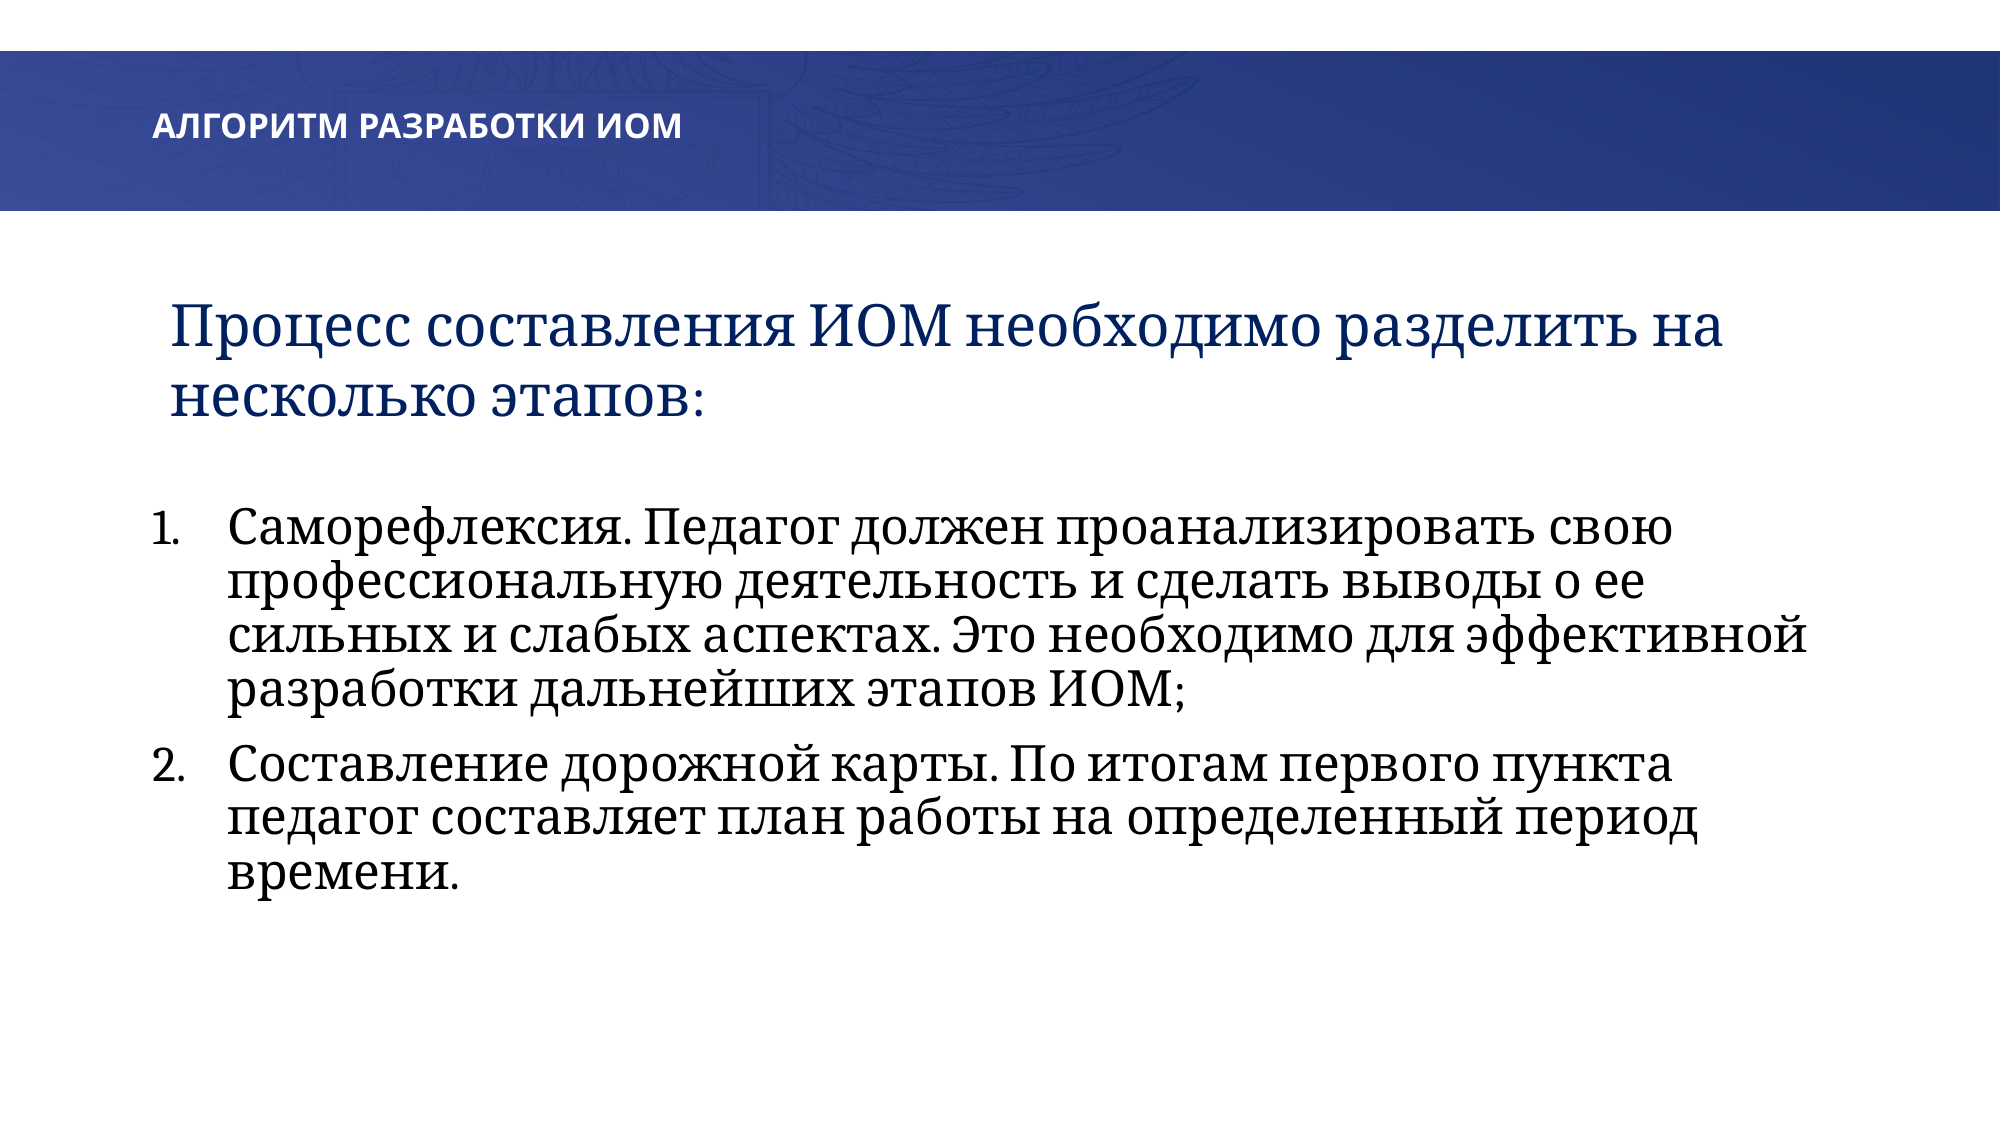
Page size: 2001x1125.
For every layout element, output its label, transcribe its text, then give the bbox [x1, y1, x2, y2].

picture [0, 51, 2000, 211]
text_box Процесс составления ИОМ необходимо разделить на несколько этапов: [154, 290, 1848, 453]
list Саморефлексия. Педагог должен проанализировать свою профессиональную деятельность и сделать выводы о ее сильных и слабых аспектах. Это необходимо для эффективной разработки дальнейших этапов ИОМ; Составление дорожной карты. По итогам первого пункта педагог составляет план работы на определенный период времени. [137, 493, 1863, 1014]
